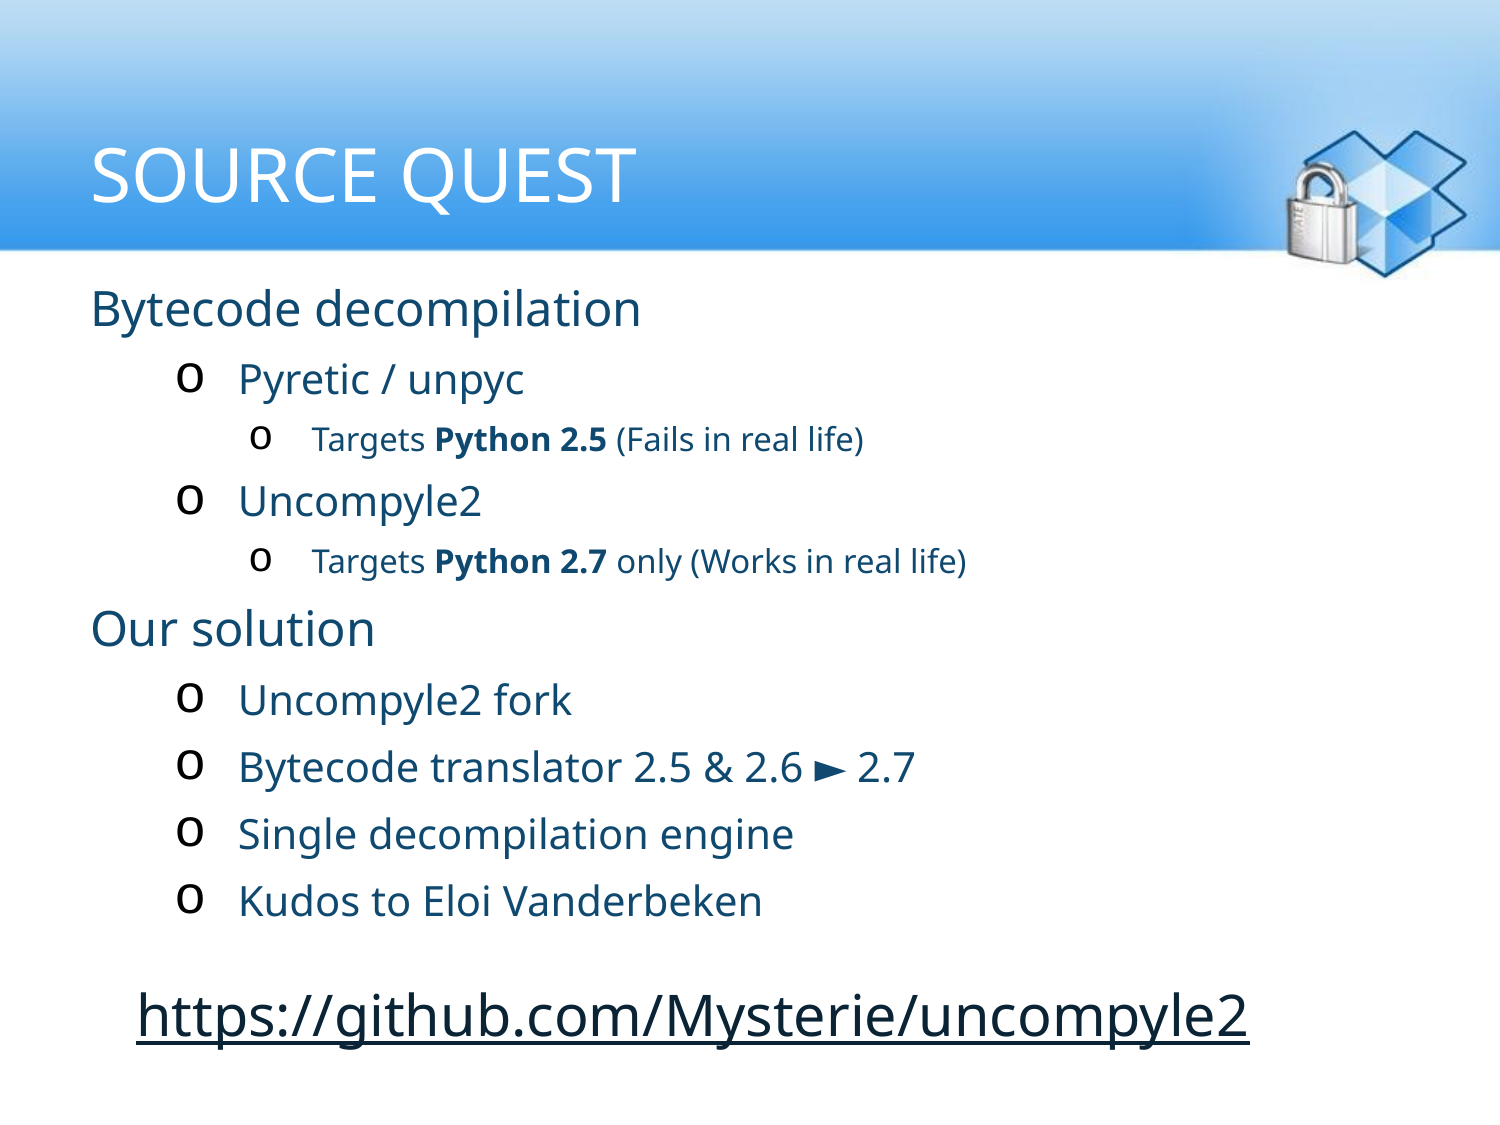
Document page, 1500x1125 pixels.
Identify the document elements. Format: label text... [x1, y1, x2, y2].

title Source quest [75, 45, 1425, 233]
picture [0, 0, 1500, 1125]
list Bytecode decompilation Pyretic / unpyc Targets Python 2.5 (Fails in real life) Uncompyle2 Targets Python 2.7 only (Works in real life) Our solution Uncompyle2 fork Bytecode translator 2.5 & 2.6 ► 2.7 Single decompilation engine Kudos to Eloi Vanderbeken https://github.com/Mysterie/uncompyle2 [75, 262, 1425, 1078]
